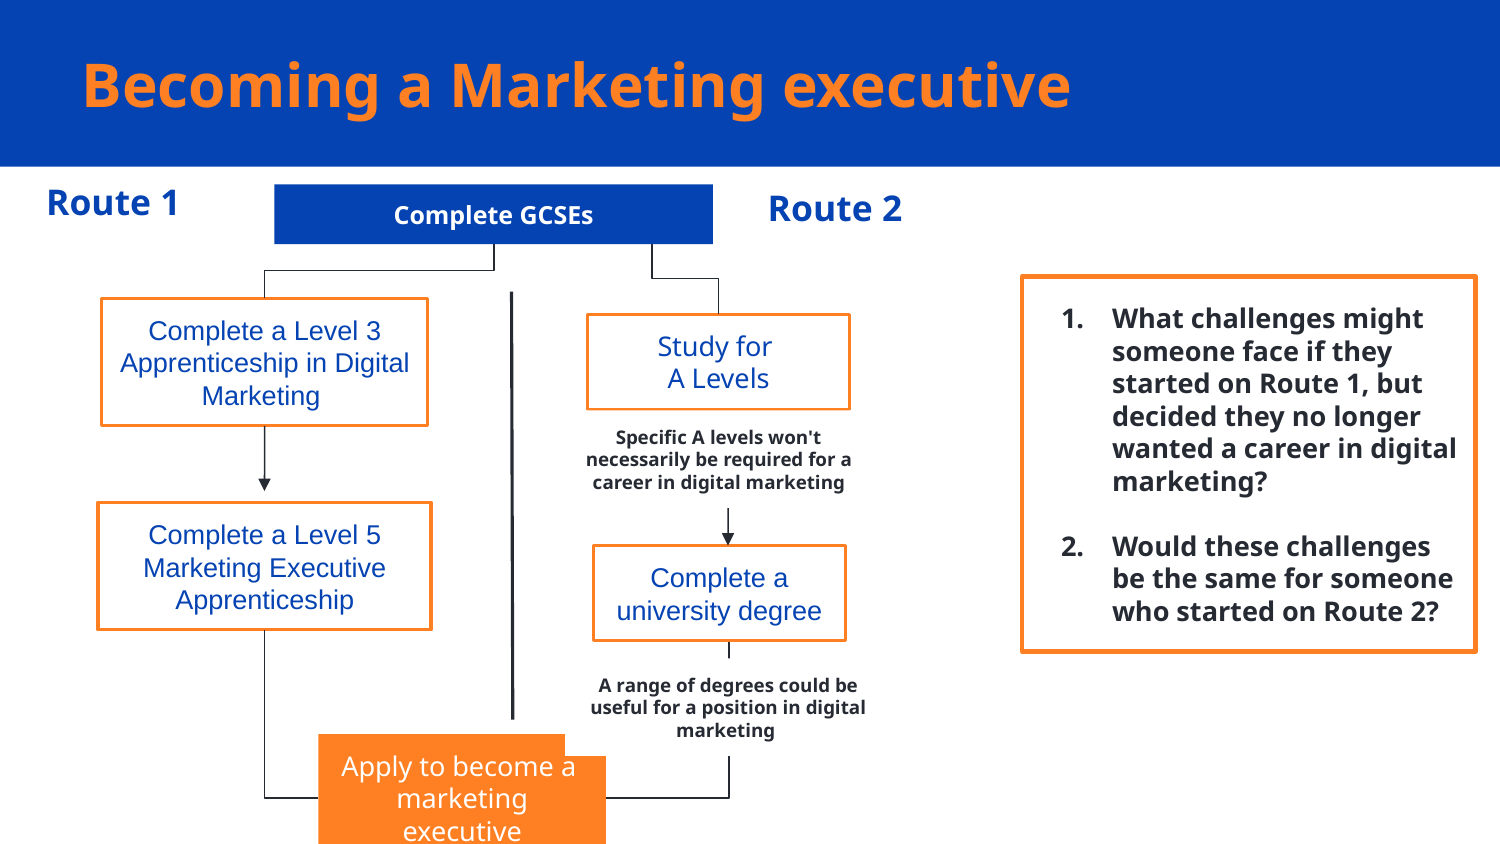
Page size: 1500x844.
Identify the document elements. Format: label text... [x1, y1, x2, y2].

text_box What challenges might someone face if they started on Route 1, but decided they no longer wanted a career in digital marketing? Would these challenges be the same for someone who started on Route 2? [1022, 276, 1476, 652]
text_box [573, 626, 762, 751]
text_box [215, 679, 368, 734]
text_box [650, 245, 721, 313]
text_box Complete a university degree [593, 545, 846, 641]
text_box Complete GCSEs [411, 184, 713, 245]
text_box Complete a Level 5 Marketing Executive Apprenticeship [98, 502, 432, 630]
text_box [352, 156, 407, 387]
text_box Specific A levels won't necessarily be required for a career in digital marketing [567, 410, 870, 508]
text_box Study for A Levels [587, 314, 850, 410]
text_box Complete a Level 3 Apprenticeship in Digital Marketing [101, 298, 428, 426]
text_box Route 1 [30, 165, 207, 238]
title Becoming a Marketing executive [66, 32, 1470, 135]
text_box A range of degrees could be useful for a position in digital marketing [763, 658, 891, 756]
text_box Complete GCSEs [274, 184, 347, 245]
text_box Apply to become a marketing executive [318, 734, 606, 844]
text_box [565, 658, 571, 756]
text_box Route 2 [752, 171, 929, 244]
